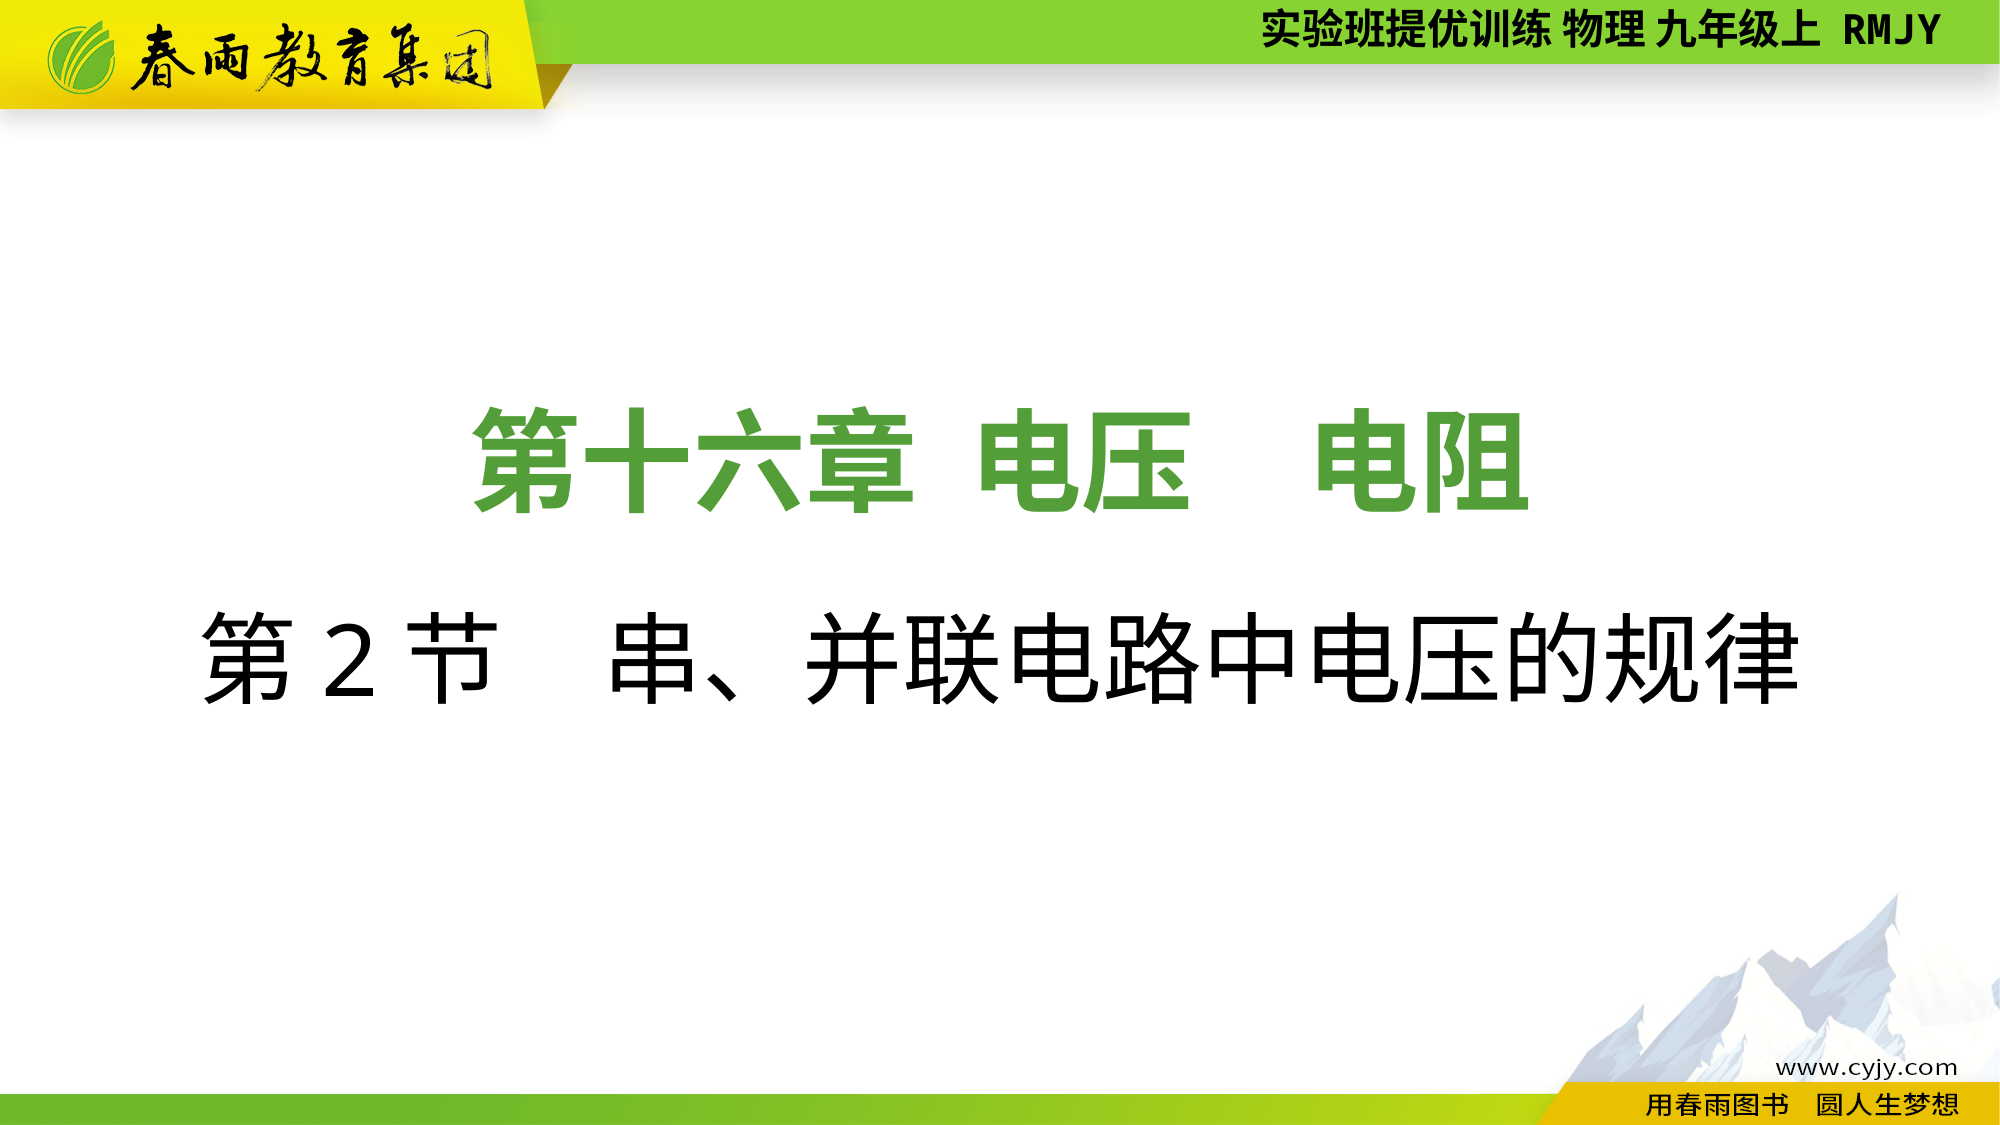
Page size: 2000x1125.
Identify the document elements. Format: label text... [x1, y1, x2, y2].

text_box 第2节 串、并联电路中电压的规律 [54, 528, 1946, 724]
picture [0, 0, 2000, 1125]
text_box 第十六章 电压 电阻 [54, 316, 1946, 528]
